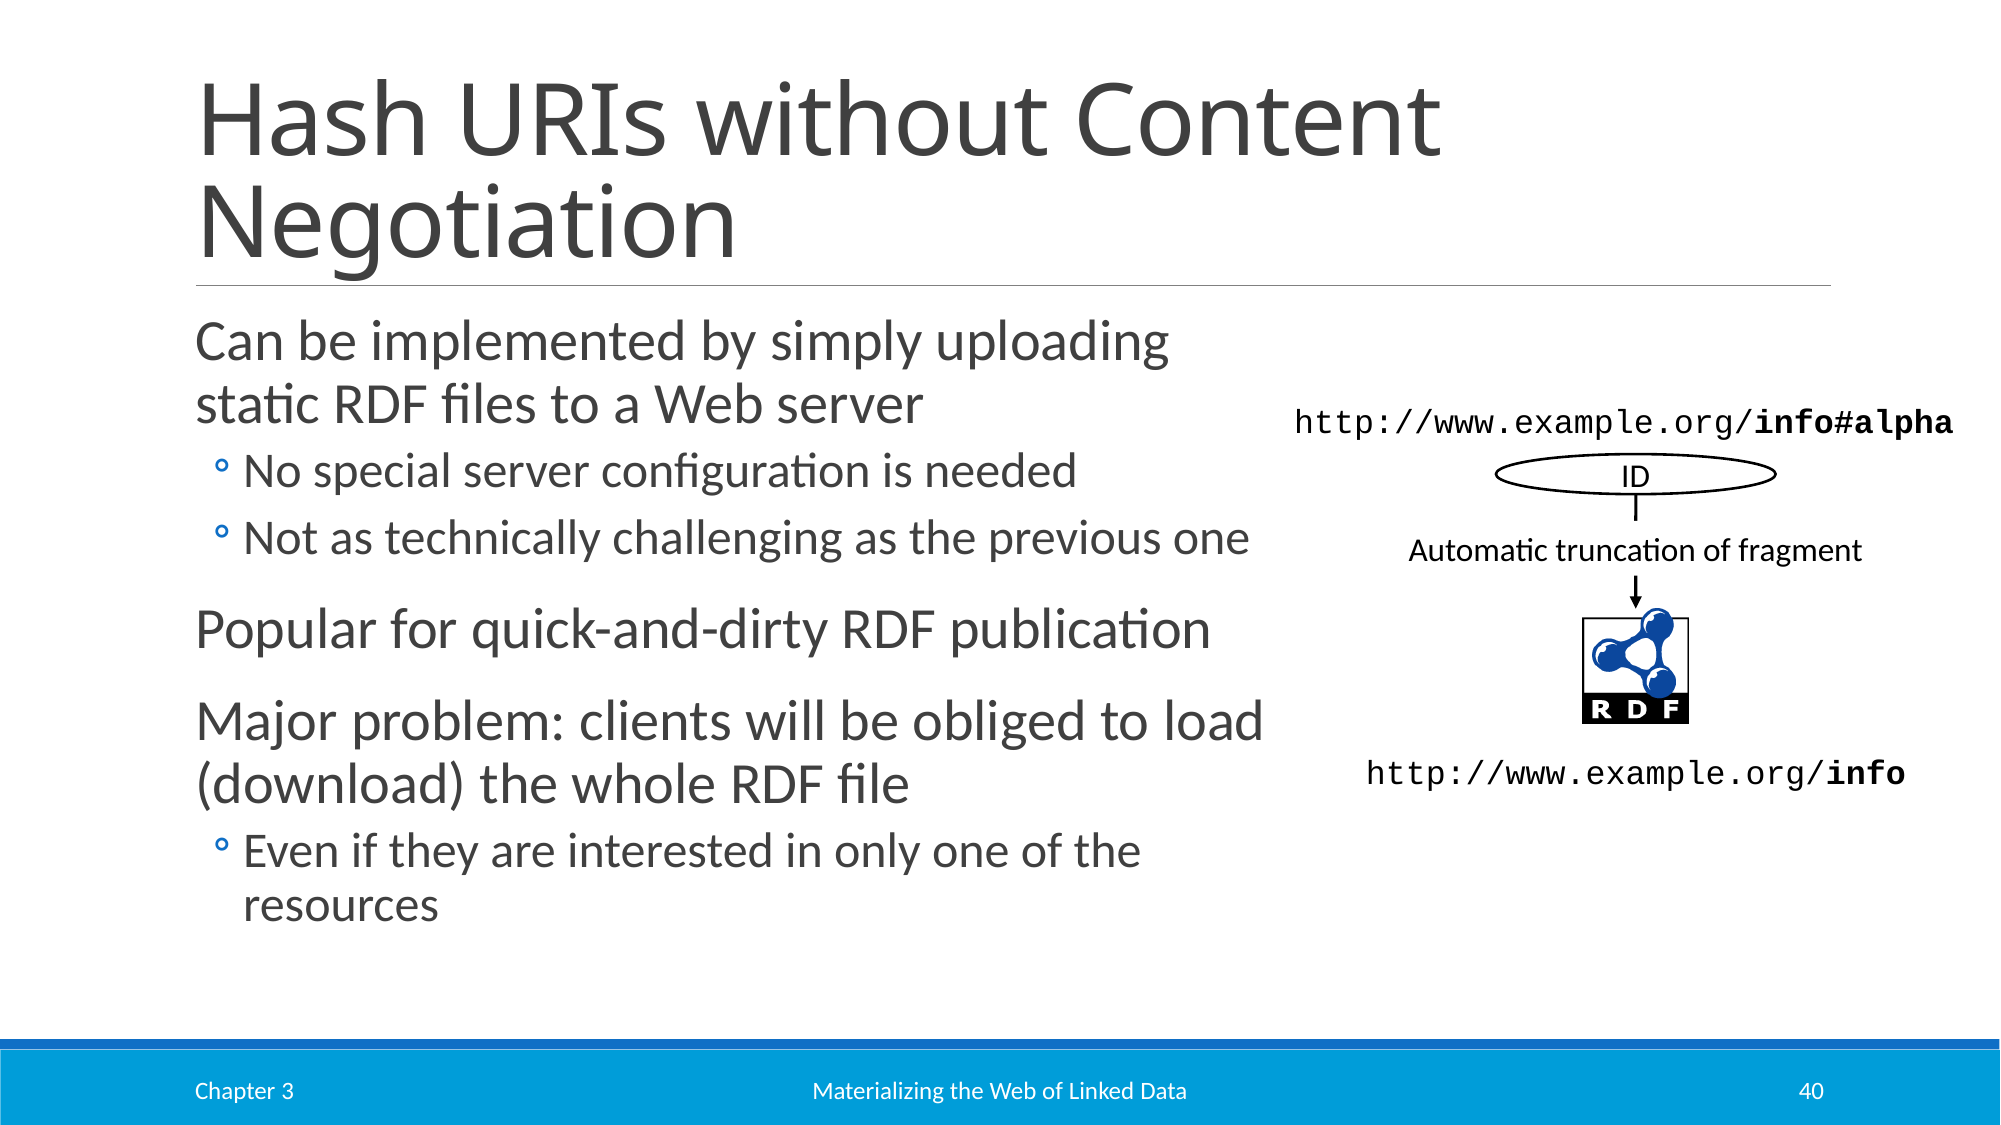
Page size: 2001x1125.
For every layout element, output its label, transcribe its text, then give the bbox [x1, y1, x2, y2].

footer Materializing the Web of Linked Data [604, 1059, 1396, 1120]
picture [1582, 608, 1690, 724]
text_box ID [1494, 452, 1777, 496]
text_box http://www.example.org/info [1347, 743, 1924, 799]
slide_number 40 [1624, 1059, 1840, 1120]
text_box Automatic truncation of fragment [1388, 520, 1632, 576]
text_box Automatic truncation of fragment [1644, 520, 1884, 576]
slide_number Chapter 3 [180, 1059, 586, 1120]
list Can be implemented by simply uploading static RDF files to a Web server No special server configuration is needed Not as technically challenging as the previous one Popular for quick-and-dirty RDF publication Major problem: clients will be obliged to load (download) the whole RDF file Even if they are interested in only one of the resources [180, 302, 1291, 1017]
text_box http://www.example.org/info#alpha [1248, 393, 2000, 448]
title Hash URIs without Content Negotiation [180, 47, 1830, 285]
